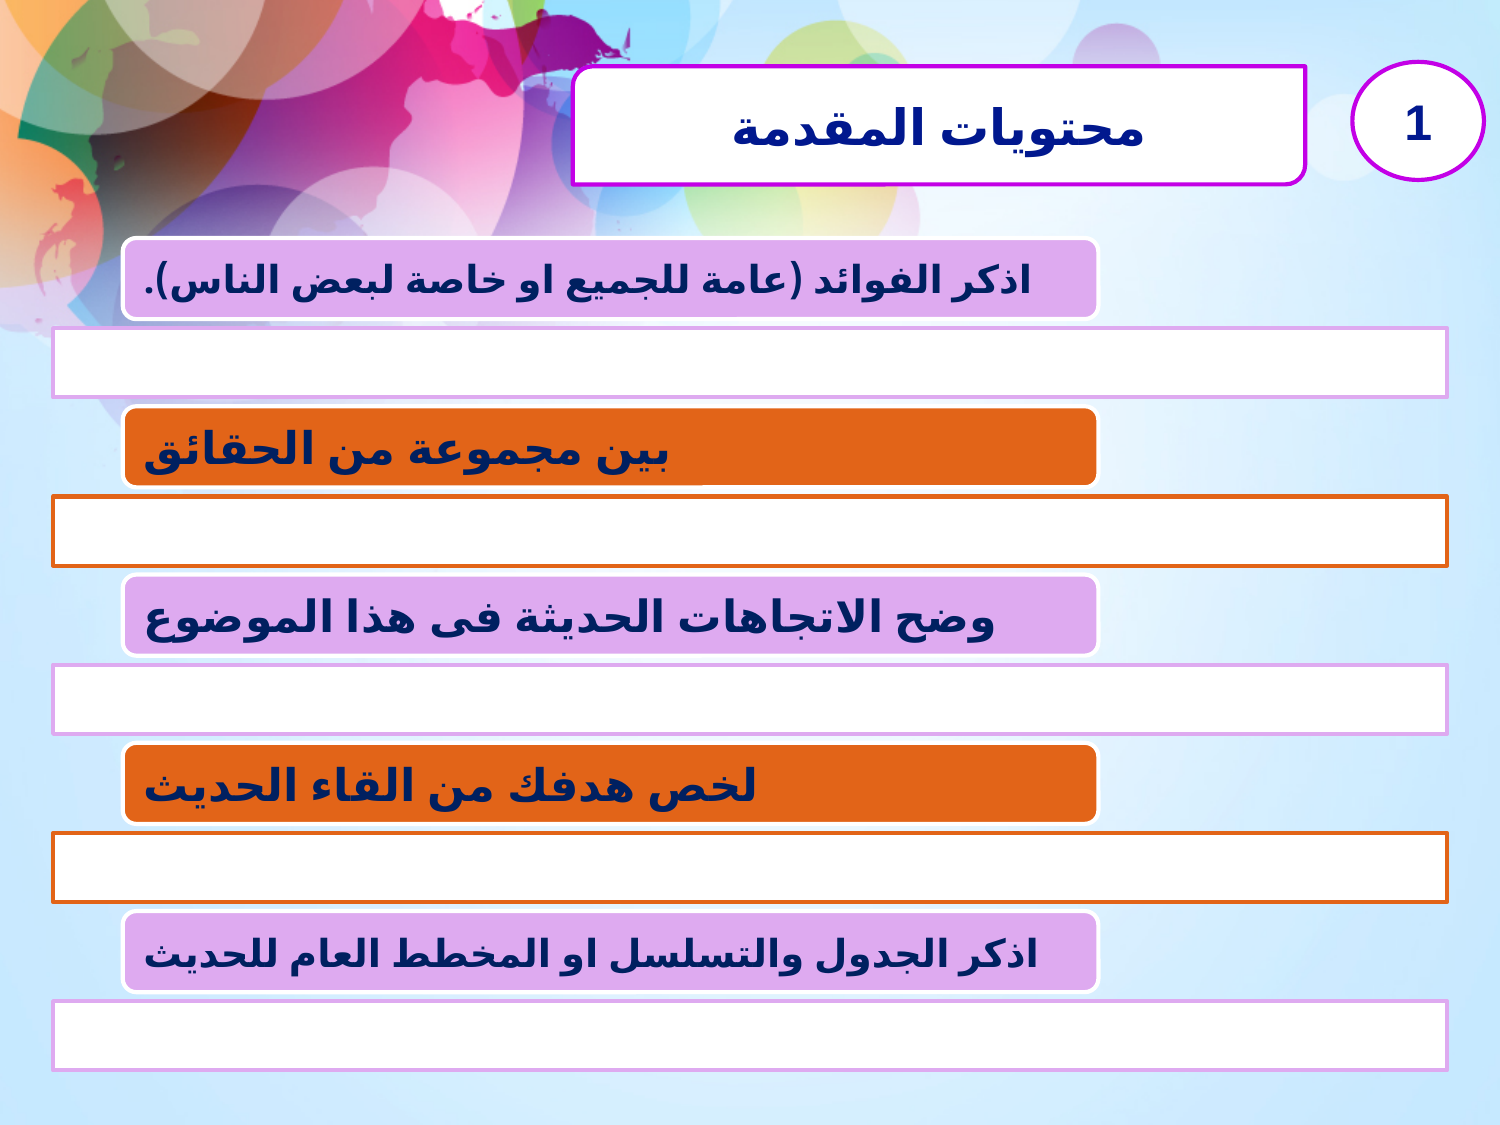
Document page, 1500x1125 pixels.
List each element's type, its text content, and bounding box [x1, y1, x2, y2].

picture [0, 0, 1500, 1125]
text_box 1 [1350, 59, 1487, 183]
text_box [52, 228, 1448, 1071]
text_box محتويات المقدمة [570, 64, 1308, 187]
